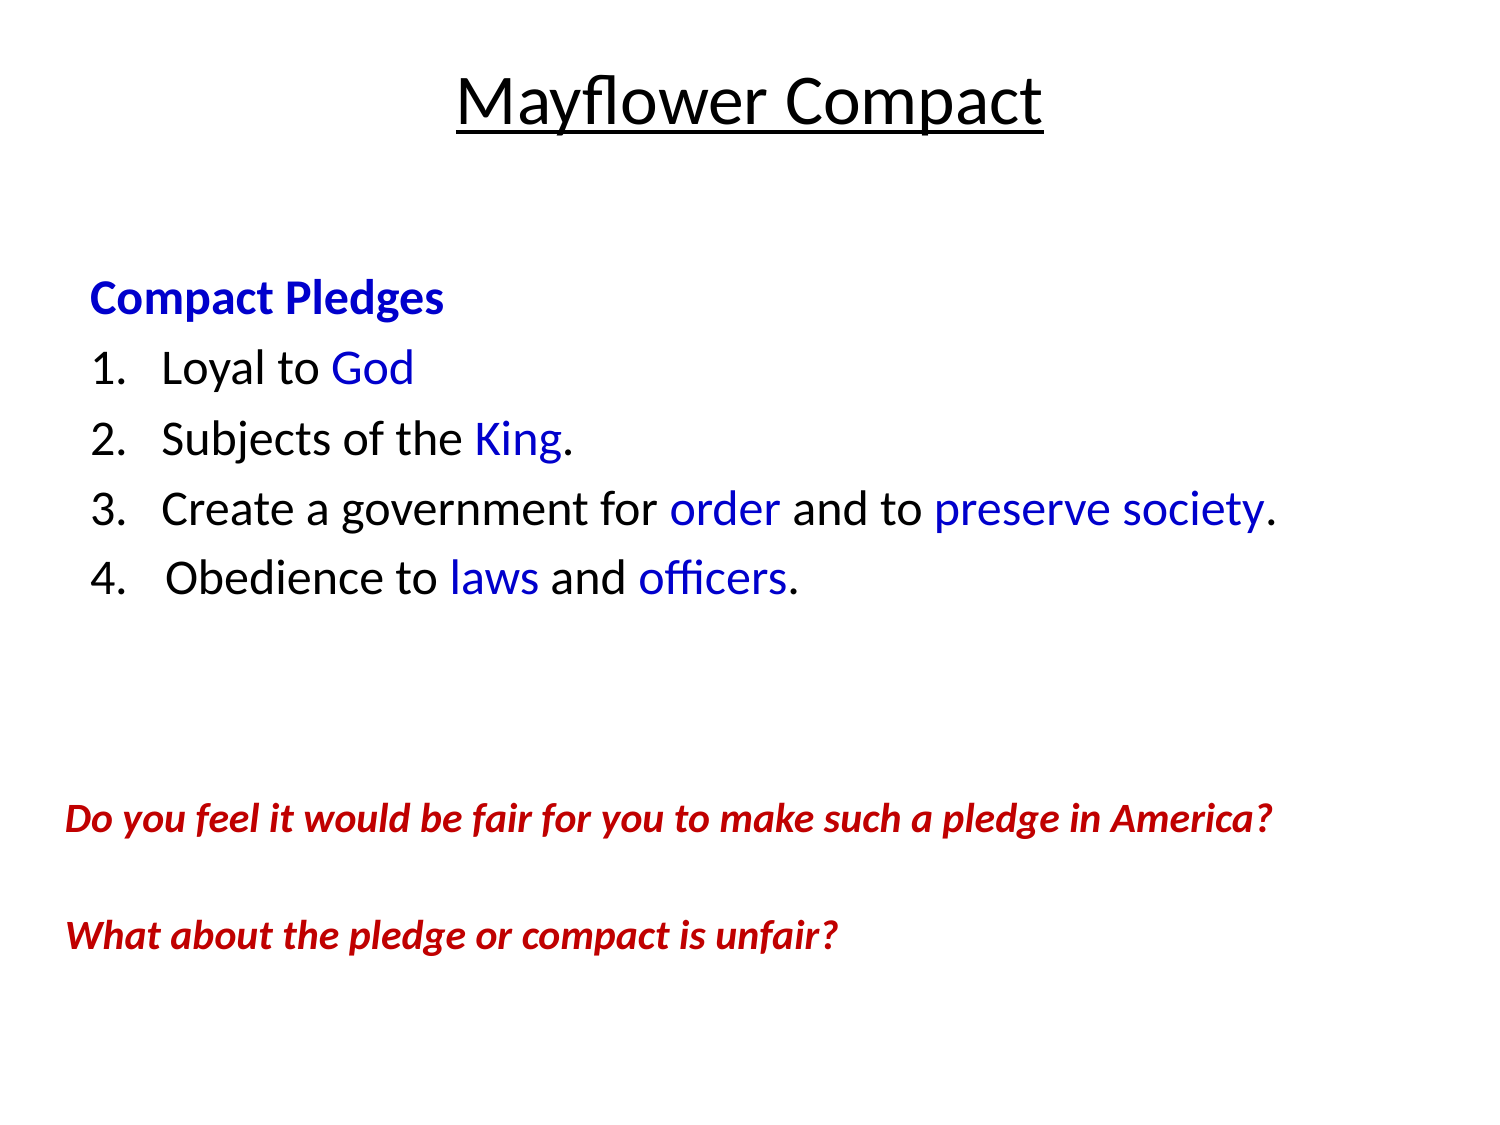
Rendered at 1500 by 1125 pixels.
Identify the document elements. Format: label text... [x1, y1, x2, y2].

title Mayflower Compact [75, 45, 1425, 187]
list Compact Pledges 1. Loyal to God 2. Subjects of the King. 3. Create a government for order and to preserve society. Obedience to laws and officers. [75, 187, 1425, 724]
text_box Do you feel it would be fair for you to make such a pledge in America? What about the pledge or compact is unfair? [50, 724, 1500, 963]
